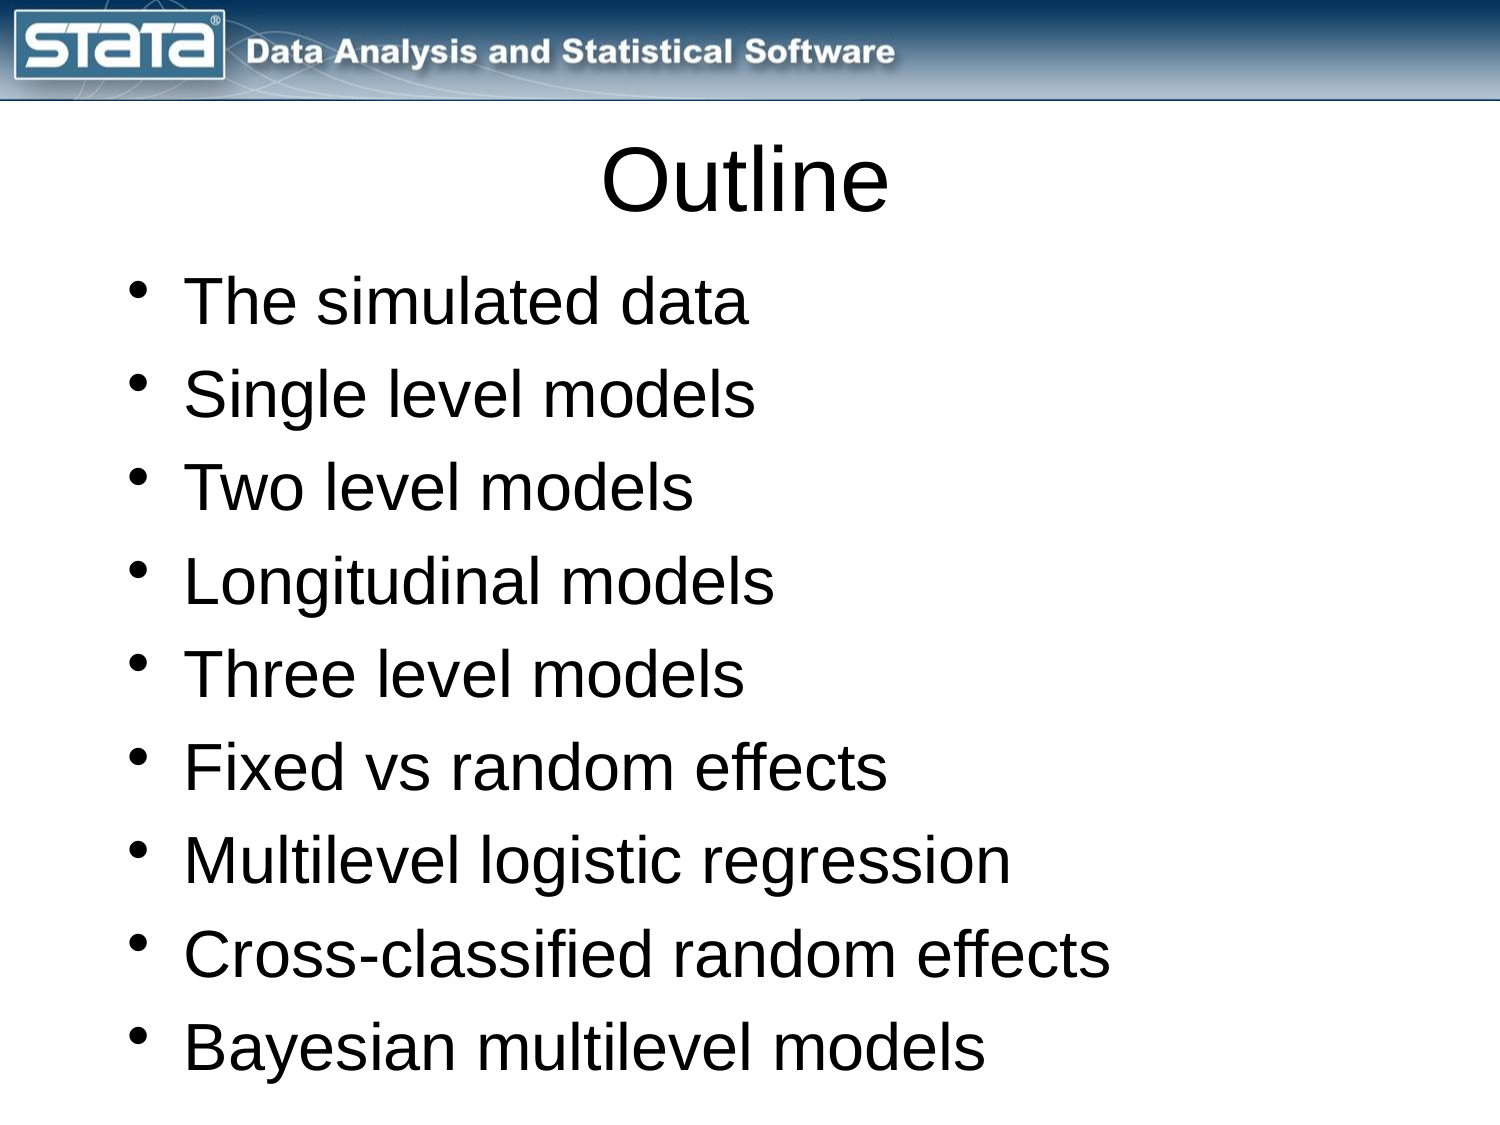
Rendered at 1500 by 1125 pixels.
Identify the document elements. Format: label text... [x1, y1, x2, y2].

picture [0, 0, 1500, 102]
title Outline [70, 109, 1421, 250]
list The simulated data Single level models Two level models Longitudinal models Three level models Fixed vs random effects Multilevel logistic regression Cross-classified random effects Bayesian multilevel models [112, 249, 1456, 1125]
